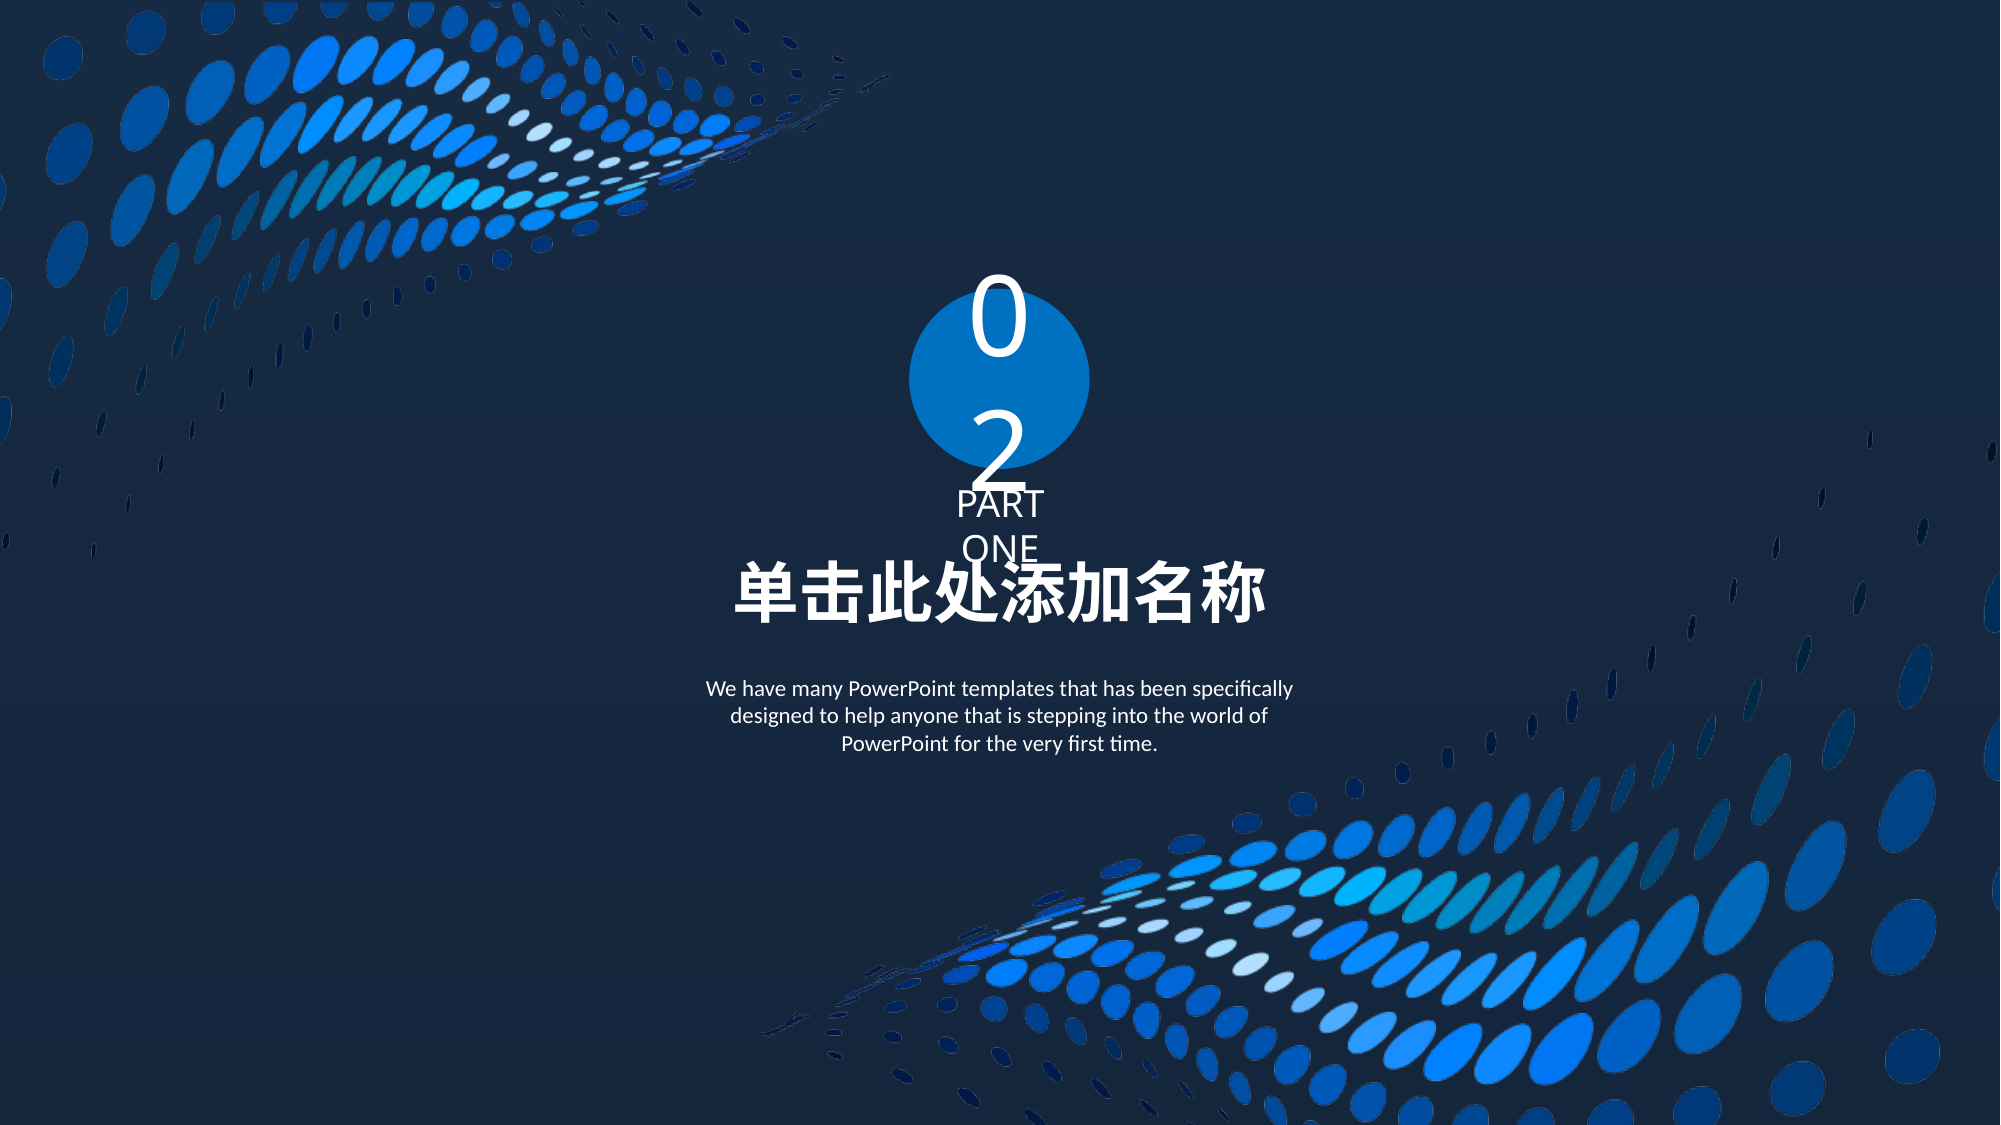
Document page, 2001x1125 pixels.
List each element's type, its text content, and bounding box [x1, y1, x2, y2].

picture [0, 1, 2000, 1125]
text_box We have many PowerPoint templates that has been specifically designed to help anyone that is stepping into the world of PowerPoint for the very first time. [698, 673, 761, 756]
text_box 单击此处添加名称 [601, 557, 761, 631]
text_box 02 [908, 287, 1091, 431]
